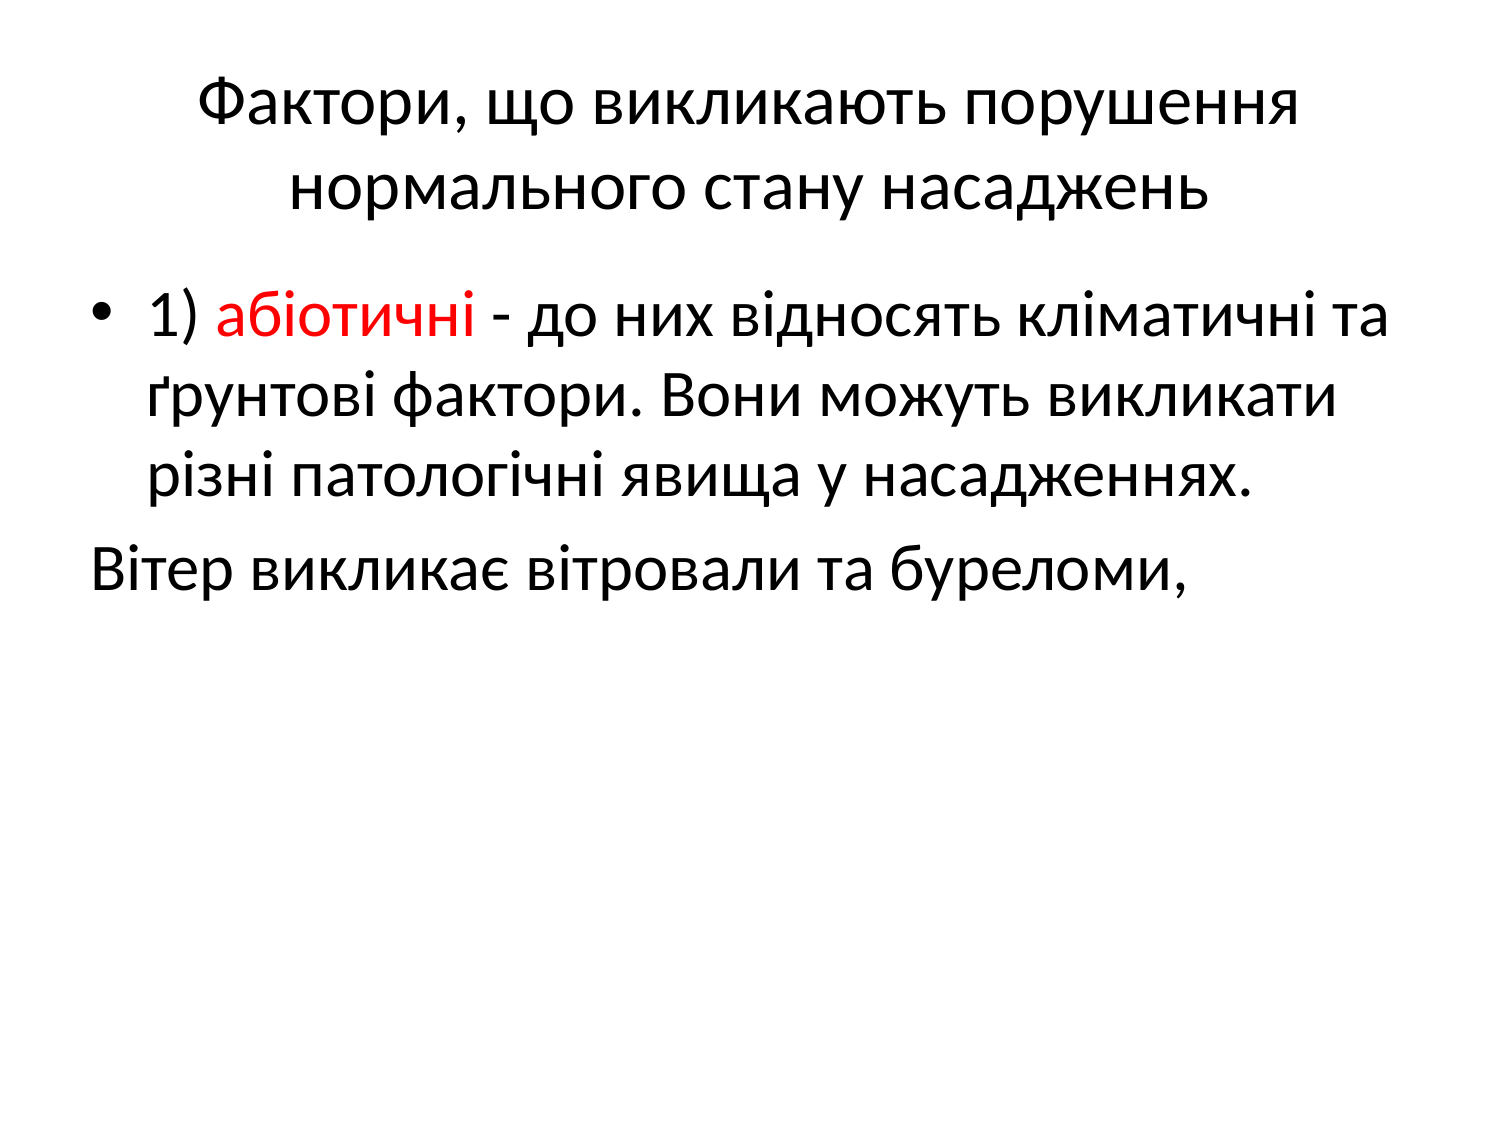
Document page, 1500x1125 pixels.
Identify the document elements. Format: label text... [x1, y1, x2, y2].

title Фактори, що викликають порушення нормального стану насаджень [75, 45, 1425, 233]
list 1) абіотичні - до них відносять кліматичні та ґрунтові фактори. Вони можуть викликати різні патологічні явища у насадженнях. Вітер викликає вітровали та буреломи, [75, 262, 1425, 1005]
